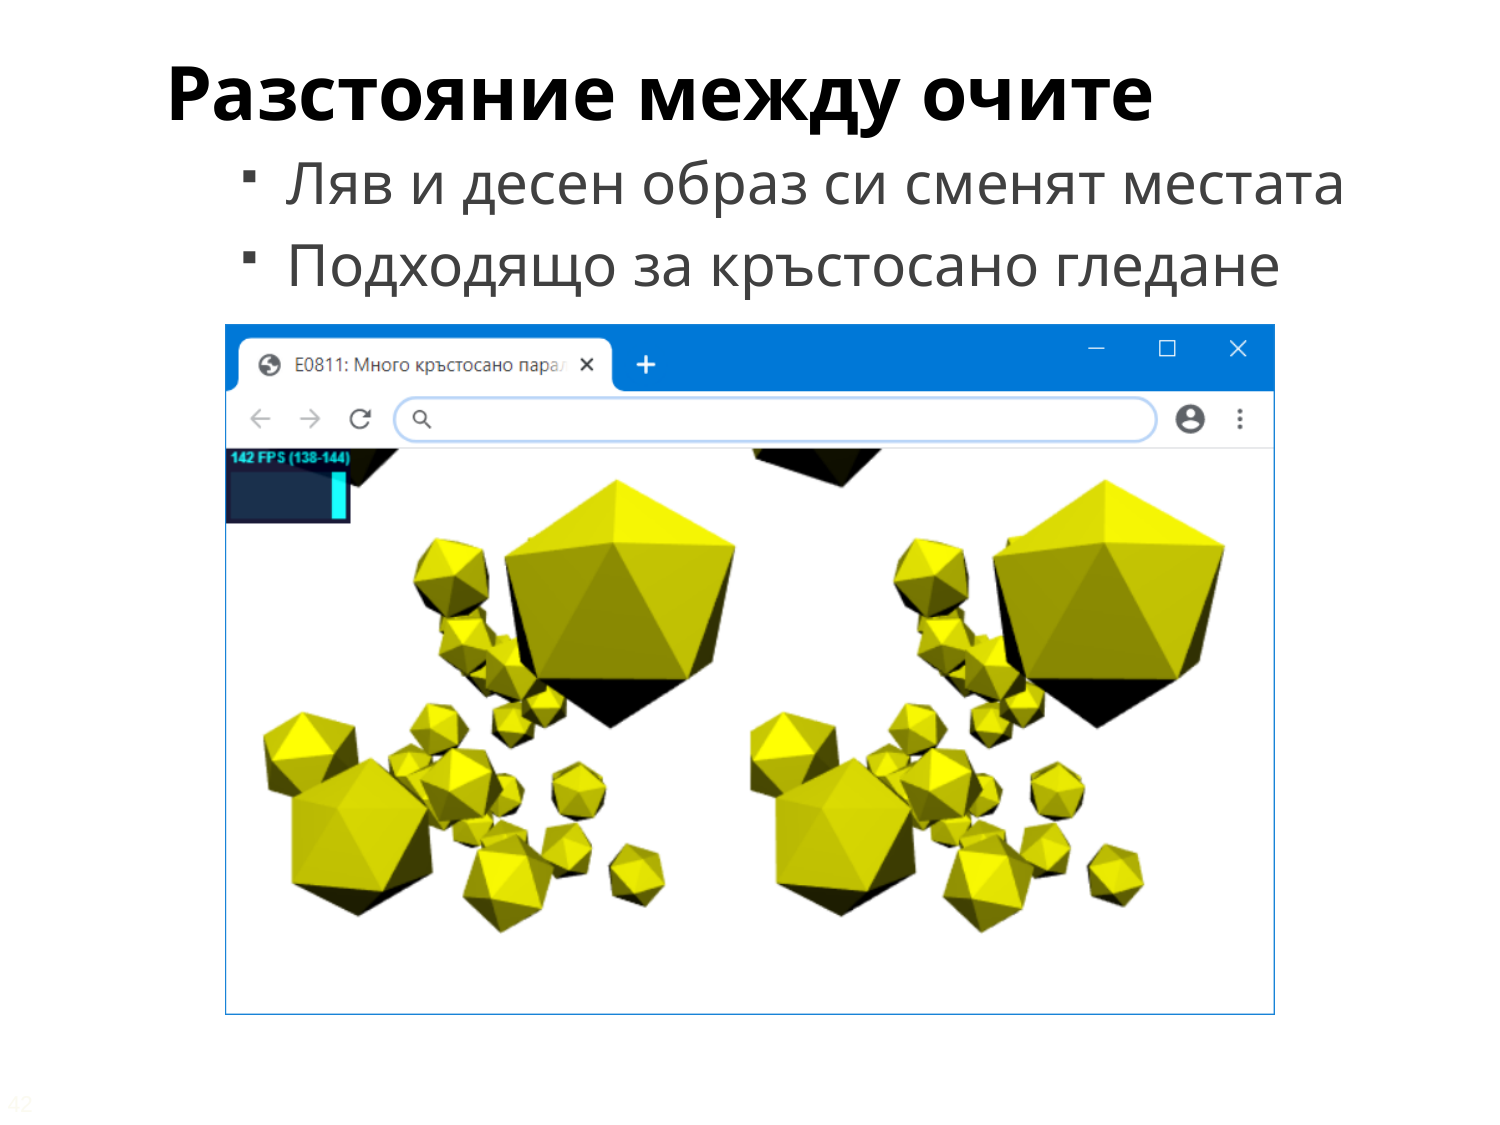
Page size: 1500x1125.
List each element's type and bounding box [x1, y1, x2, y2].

picture [224, 324, 1276, 1015]
